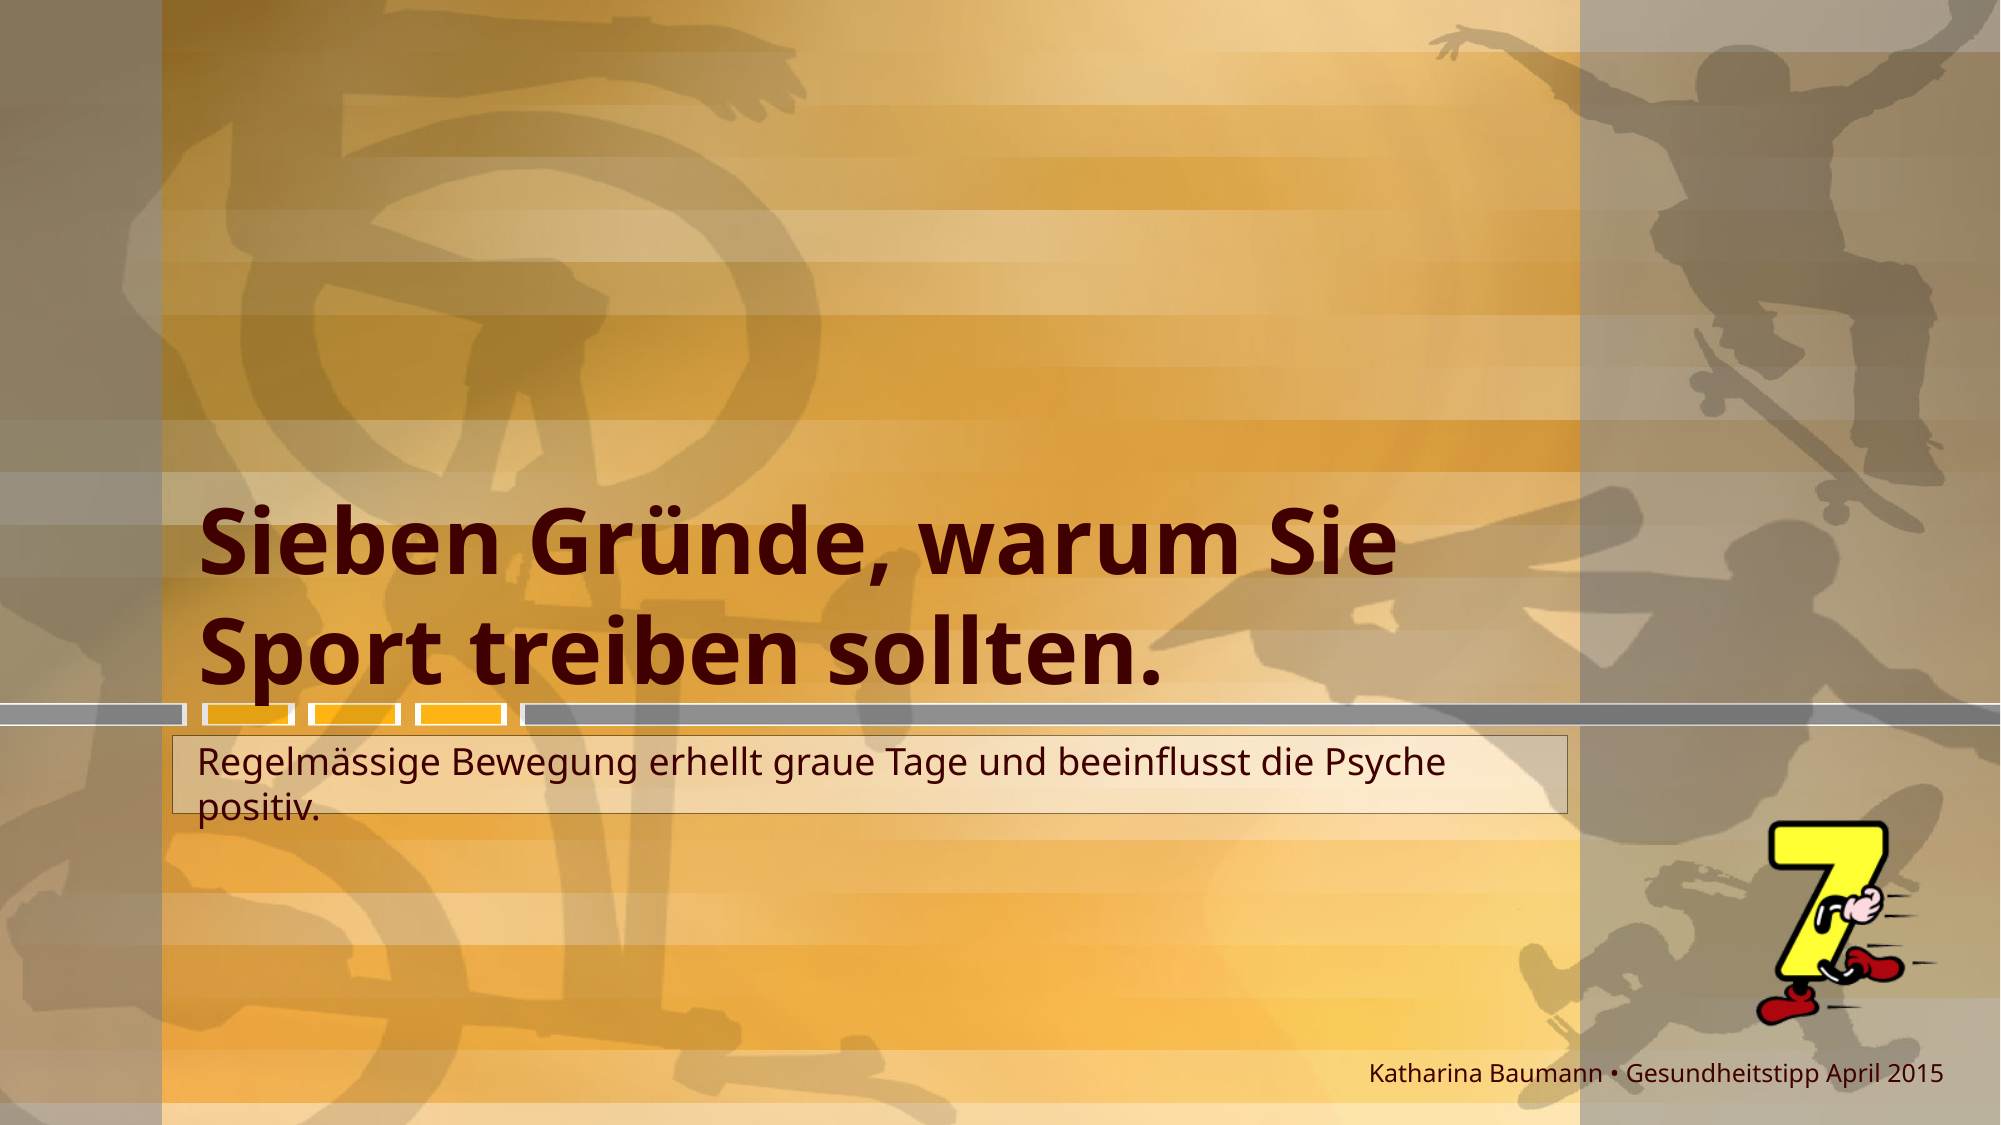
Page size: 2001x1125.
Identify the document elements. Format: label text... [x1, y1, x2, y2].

picture [0, 0, 2001, 1125]
subtitle Regelmässige Bewegung erhellt graue Tage und beeinflusst die Psyche positiv. [181, 730, 1549, 818]
footer Katharina Baumann • Gesundheitstipp April 2015 [1326, 1050, 1961, 1100]
title Sieben Gründe, warum Sie Sport treiben sollten. [183, 522, 1534, 663]
